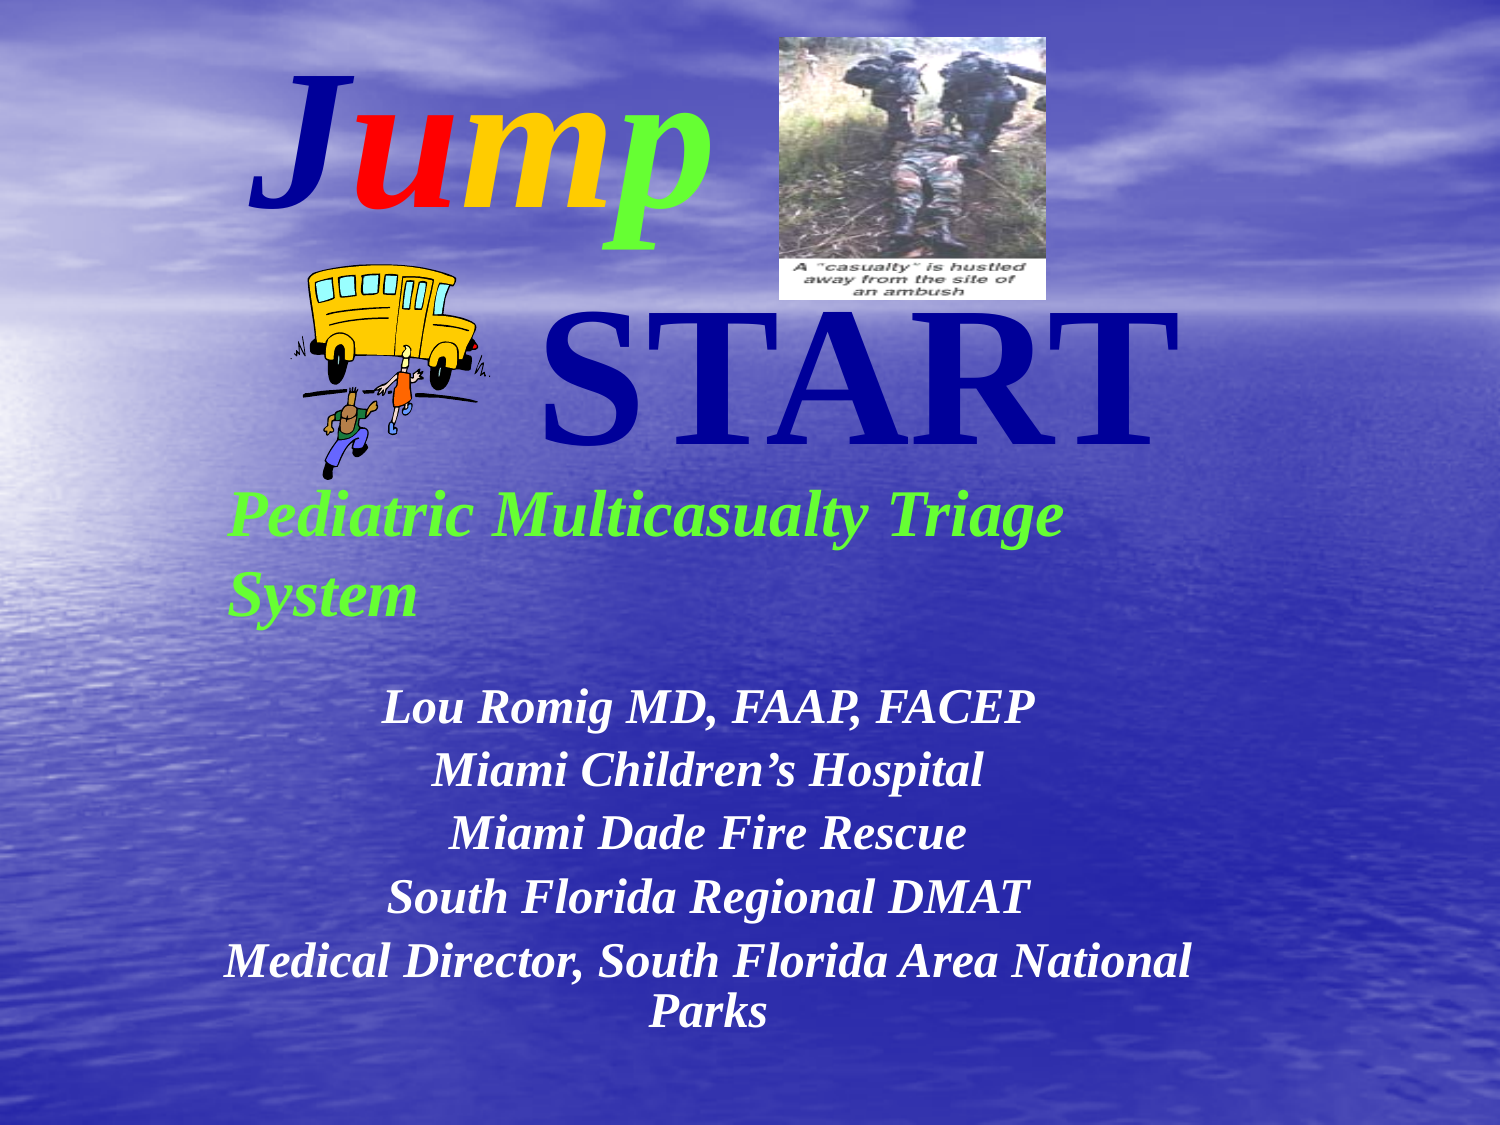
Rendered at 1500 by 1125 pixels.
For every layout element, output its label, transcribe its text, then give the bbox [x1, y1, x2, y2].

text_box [212, 0, 1302, 601]
text_box Lou Romig MD, FAAP, FACEP Miami Children’s Hospital Miami Dade Fire Rescue South Florida Regional DMAT Medical Director, South Florida Area National Parks [174, 674, 1242, 1046]
